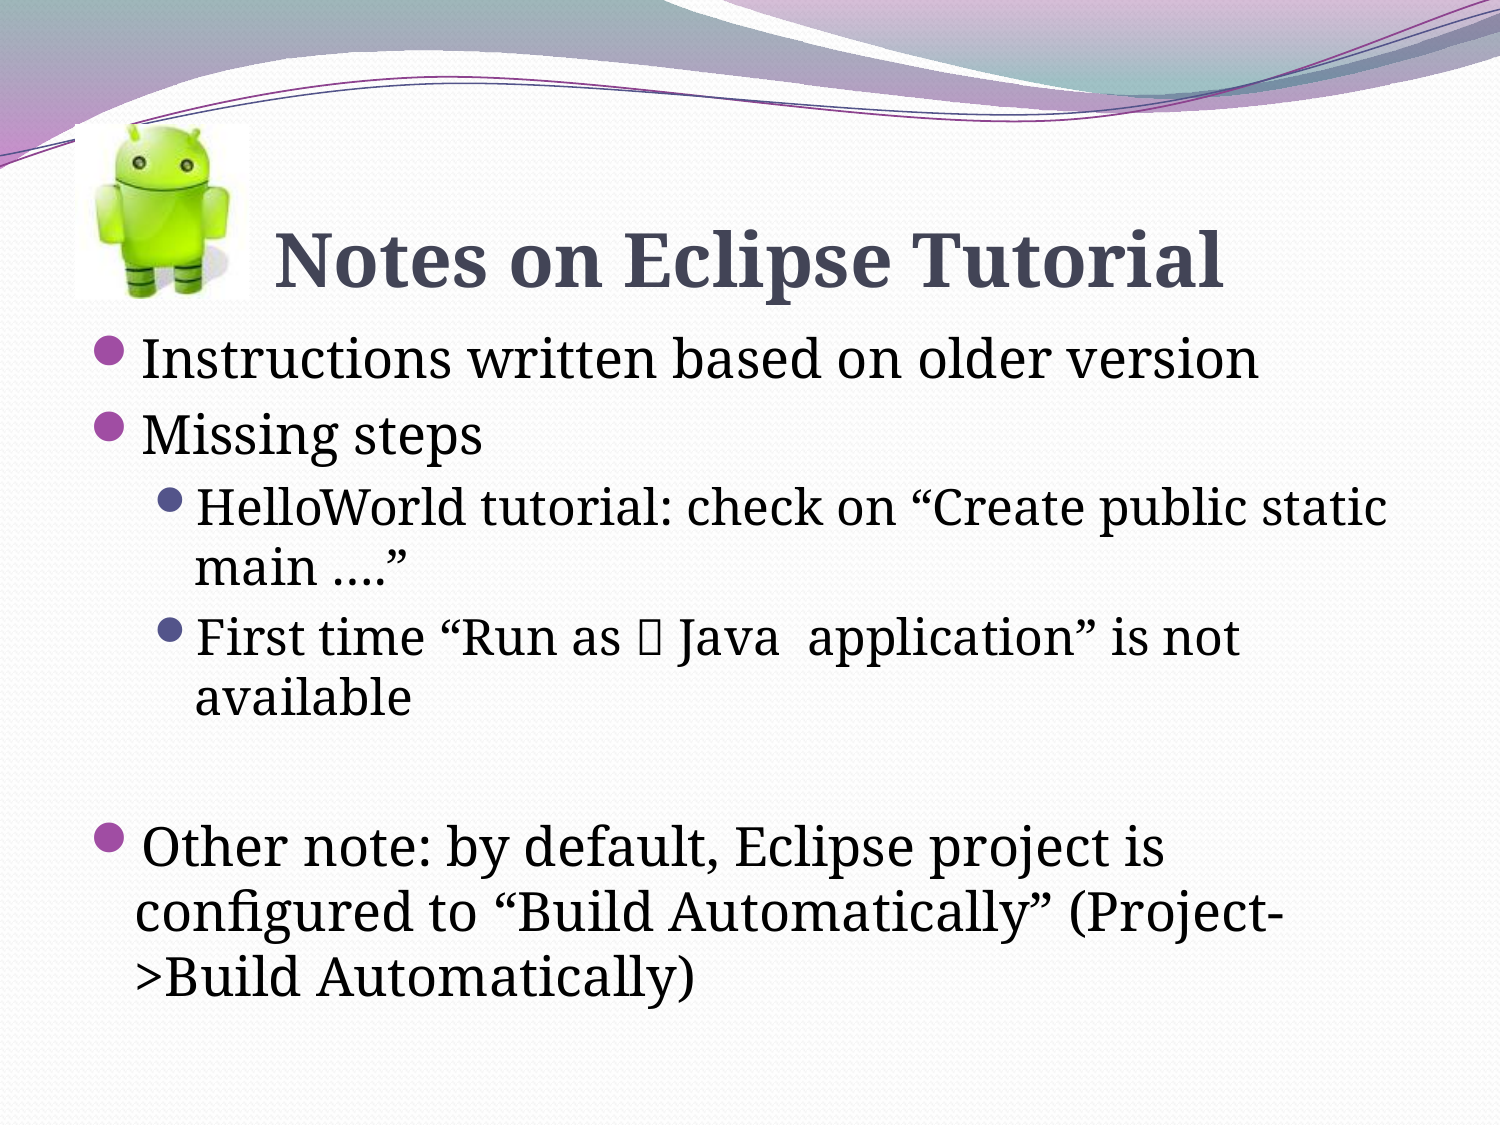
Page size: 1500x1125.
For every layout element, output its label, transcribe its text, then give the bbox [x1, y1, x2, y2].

title Notes on Eclipse Tutorial [75, 115, 1425, 303]
list Instructions written based on older version Missing steps HelloWorld tutorial: check on “Create public static main ….” First time “Run as  Java application” is not available Other note: by default, Eclipse project is configured to “Build Automatically” (Project->Build Automatically) [75, 317, 1425, 1038]
